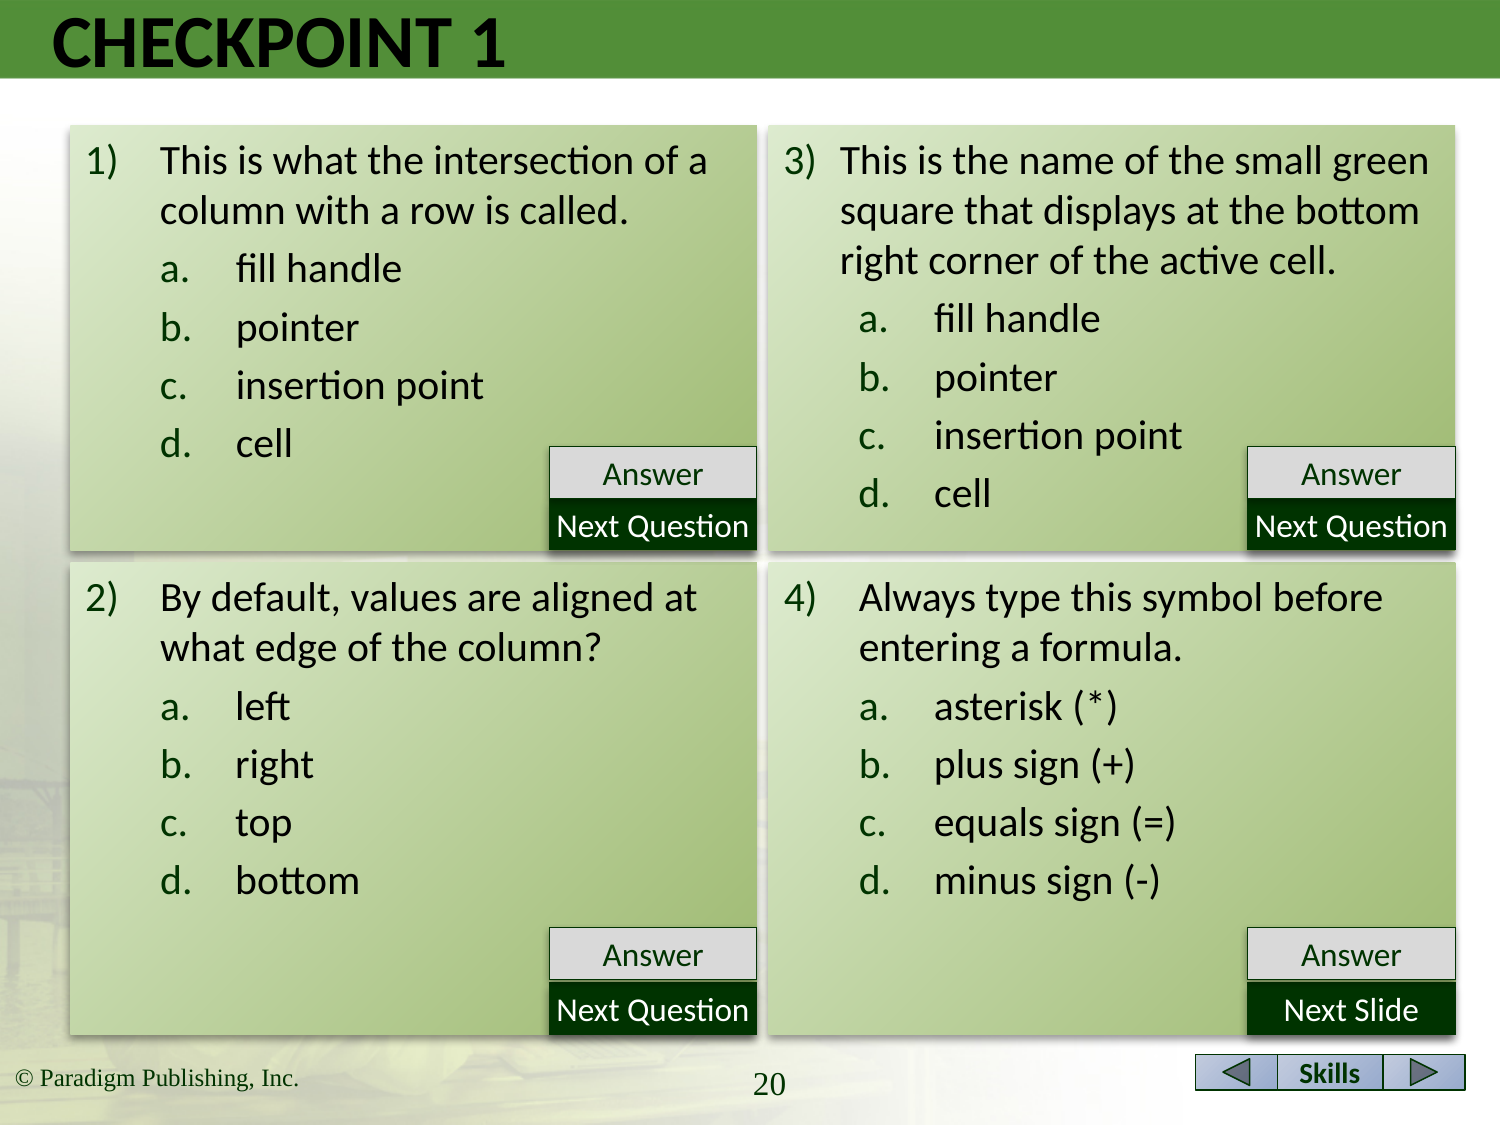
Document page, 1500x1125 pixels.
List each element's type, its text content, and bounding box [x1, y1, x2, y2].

text_box Next Question [549, 987, 757, 1035]
text_box Next Slide [1247, 987, 1456, 1035]
text_box By default, values are aligned at what edge of the column? left right top bottom [70, 562, 757, 1035]
text_box Next Question [549, 506, 757, 550]
text_box This is what the intersection of a column with a row is called. fill handle pointer insertion point cell [70, 125, 757, 551]
text_box Answer [1247, 446, 1456, 499]
title CHECKPOINT 1 [37, 0, 1388, 86]
text_box Answer [1247, 927, 1456, 980]
text_box Next Question [1247, 506, 1456, 550]
text_box Answer [549, 446, 757, 499]
picture [0, 0, 1500, 1125]
text_box Always type this symbol before entering a formula. asterisk (*) plus sign (+) equals sign (=) minus sign (-) [768, 562, 1456, 1035]
text_box Answer [549, 927, 757, 980]
text_box This is the name of the small green square that displays at the bottom right corner of the active cell. fill handle pointer insertion point cell [768, 125, 1456, 551]
